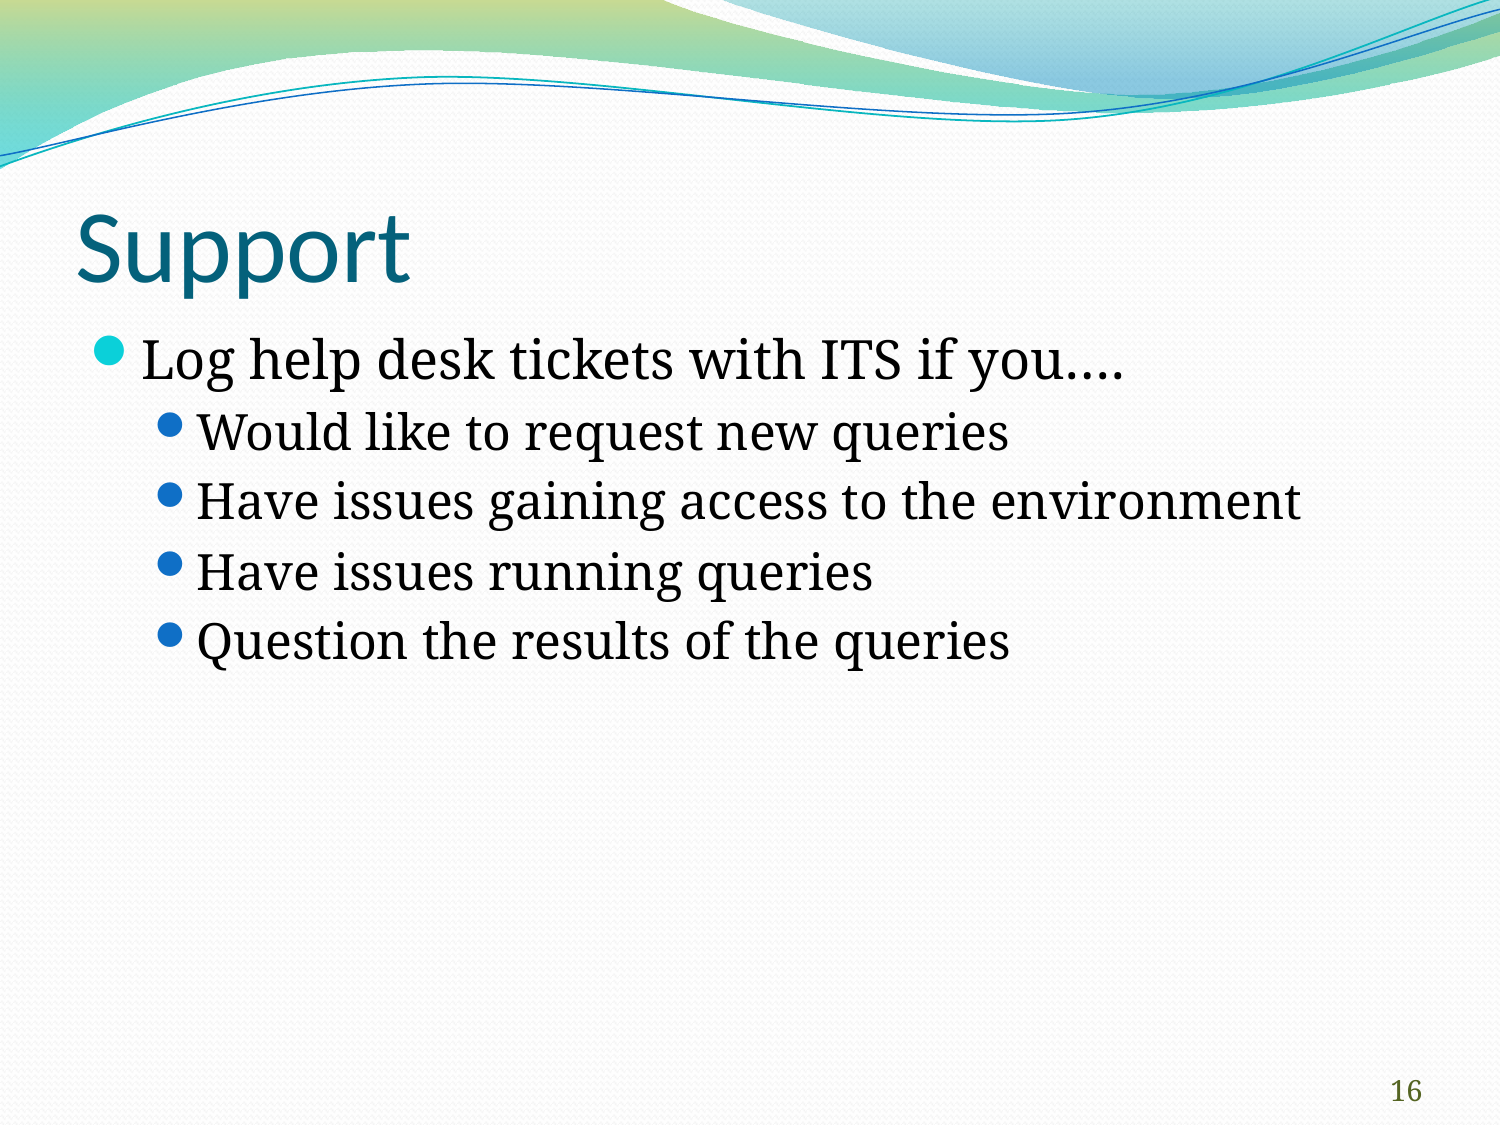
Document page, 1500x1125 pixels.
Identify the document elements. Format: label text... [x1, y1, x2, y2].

slide_number 16 [1312, 1065, 1438, 1125]
title Support [75, 115, 1425, 303]
list Log help desk tickets with ITS if you…. Would like to request new queries Have issues gaining access to the environment Have issues running queries Question the results of the queries [75, 317, 1425, 1025]
